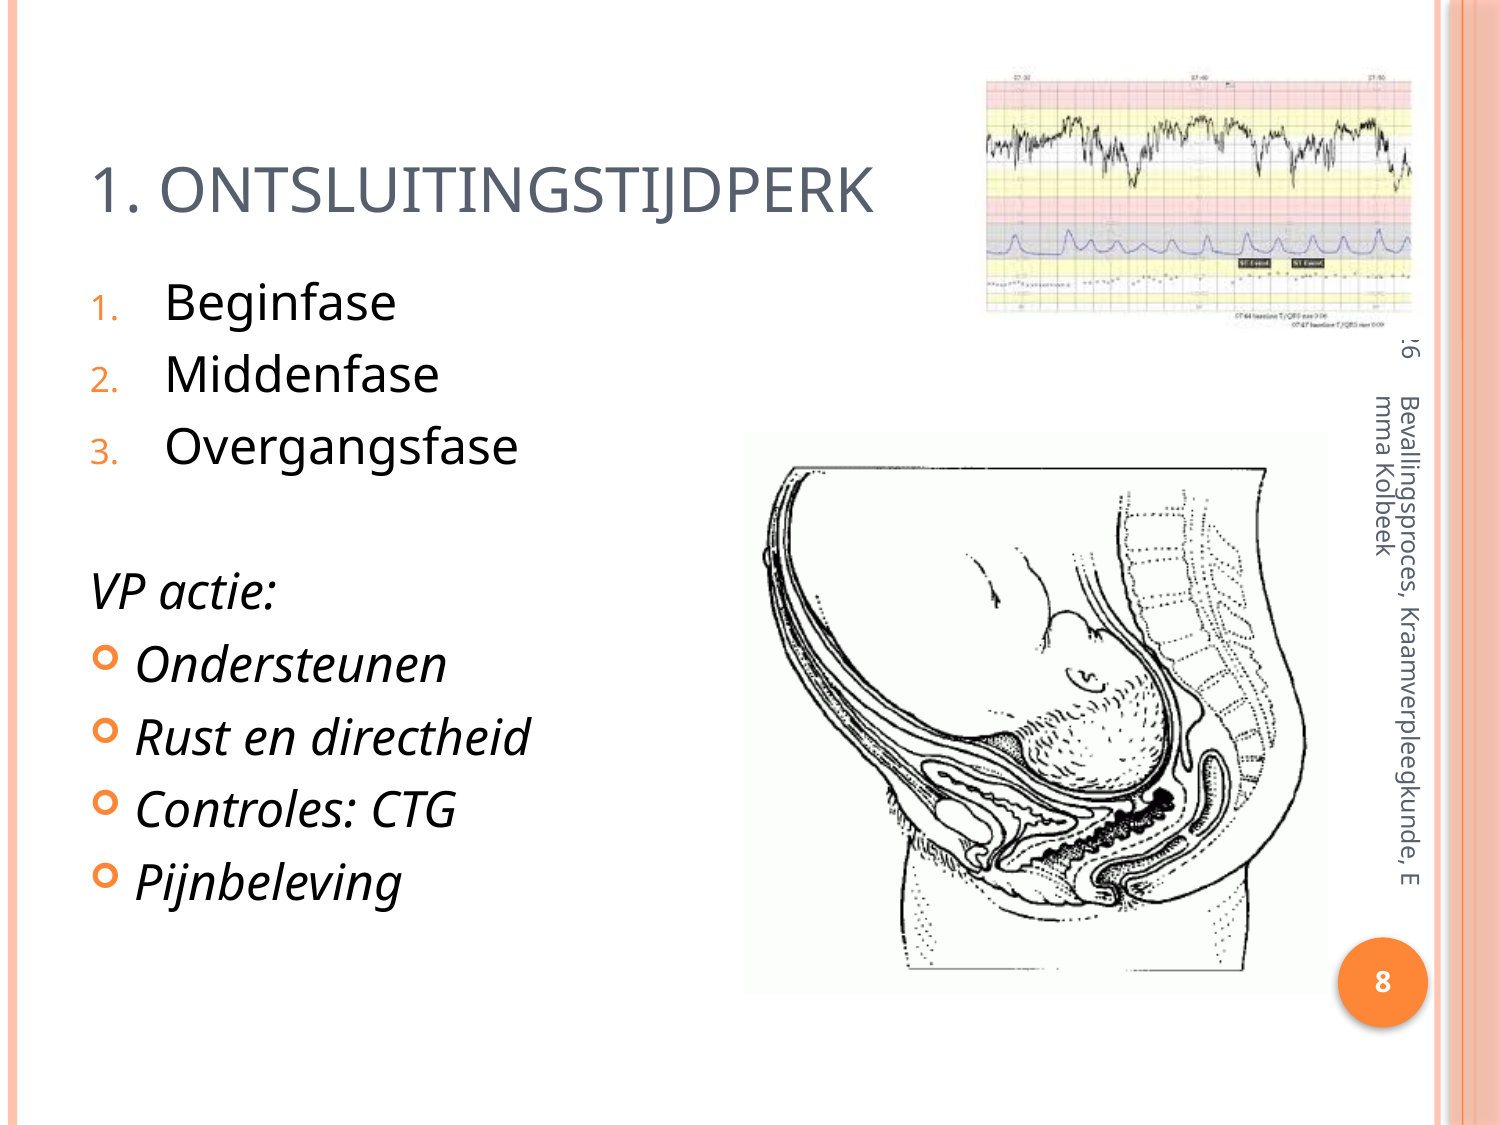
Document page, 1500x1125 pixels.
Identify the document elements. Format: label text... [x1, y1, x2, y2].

picture [974, 65, 1426, 341]
slide_number 8 [1333, 940, 1434, 1027]
list Beginfase Middenfase Overgangsfase VP actie: Ondersteunen Rust en directheid Controles: CTG Pijnbeleving [75, 262, 1300, 1062]
picture [743, 432, 1328, 996]
title 1. Ontsluitingstijdperk [75, 45, 1300, 233]
footer Bevallingsproces, Kraamverpleegkunde, Emma Kolbeek [1379, 380, 1440, 906]
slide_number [1378, 43, 1442, 374]
